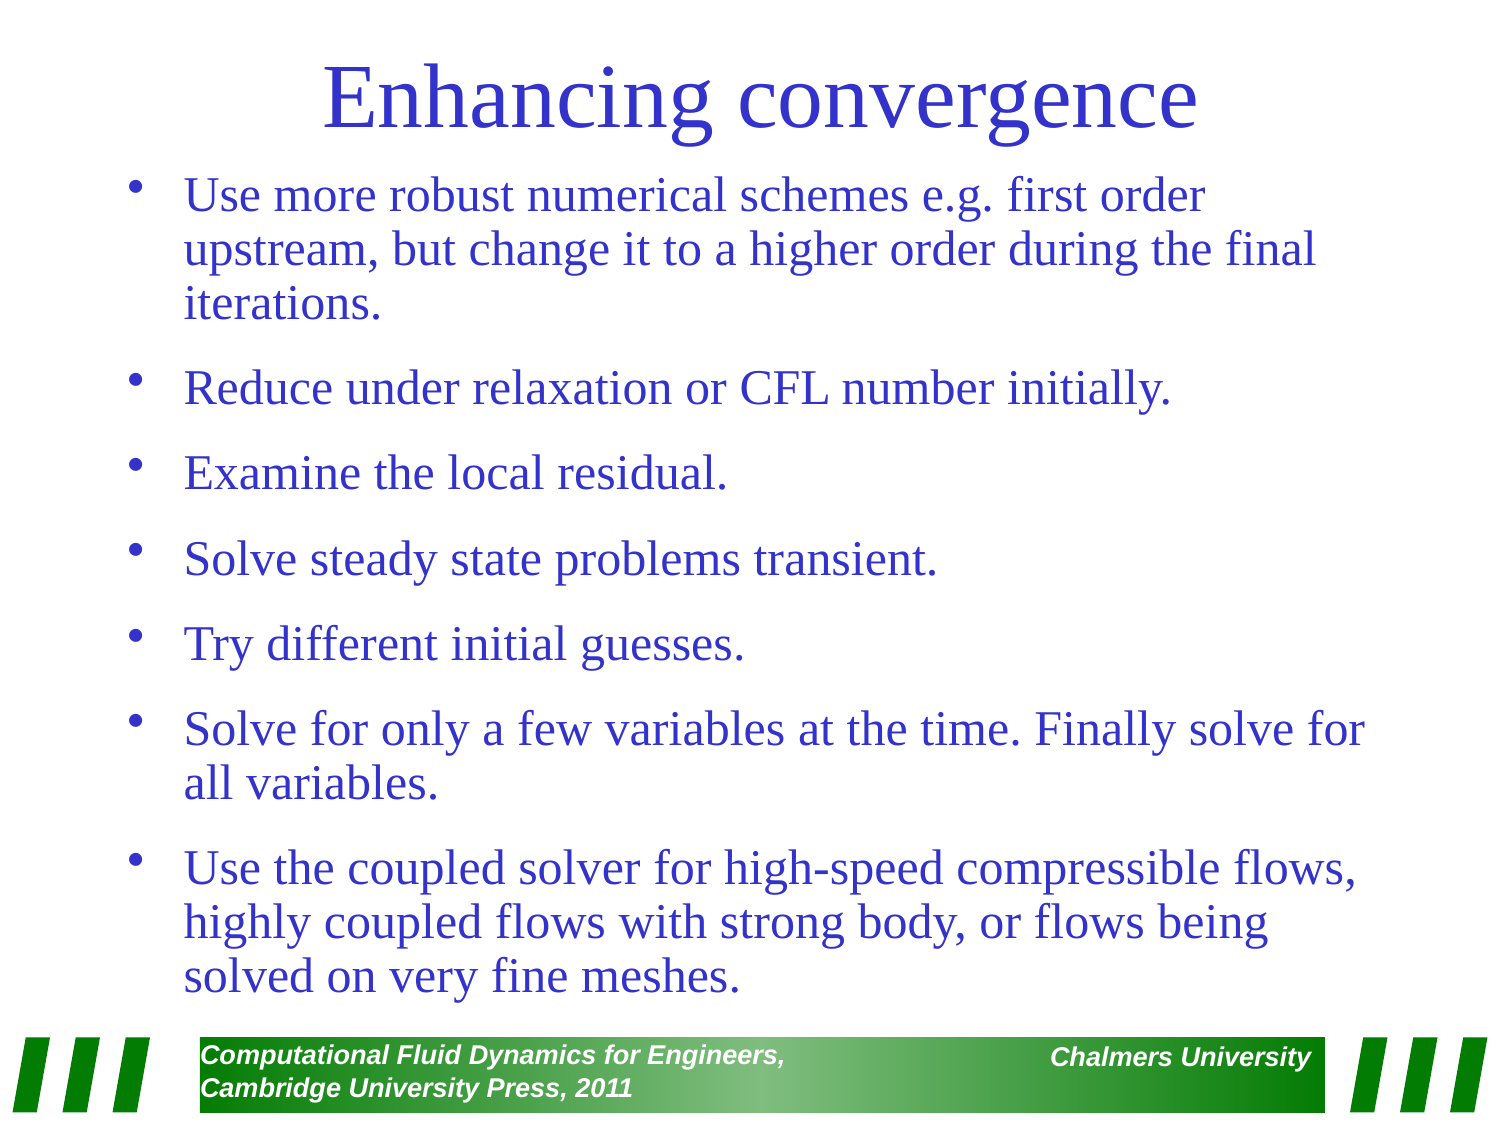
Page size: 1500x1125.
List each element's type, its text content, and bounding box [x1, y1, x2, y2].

list Use more robust numerical schemes e.g. first order upstream, but change it to a higher order during the final iterations. Reduce under relaxation or CFL number initially. Examine the local residual. Solve steady state problems transient. Try different initial guesses. Solve for only a few variables at the time. Finally solve for all variables. Use the coupled solver for high-speed compressible flows, highly coupled flows with strong body, or flows being solved on very fine meshes. [111, 160, 1388, 918]
title Enhancing convergence [123, 0, 1400, 185]
